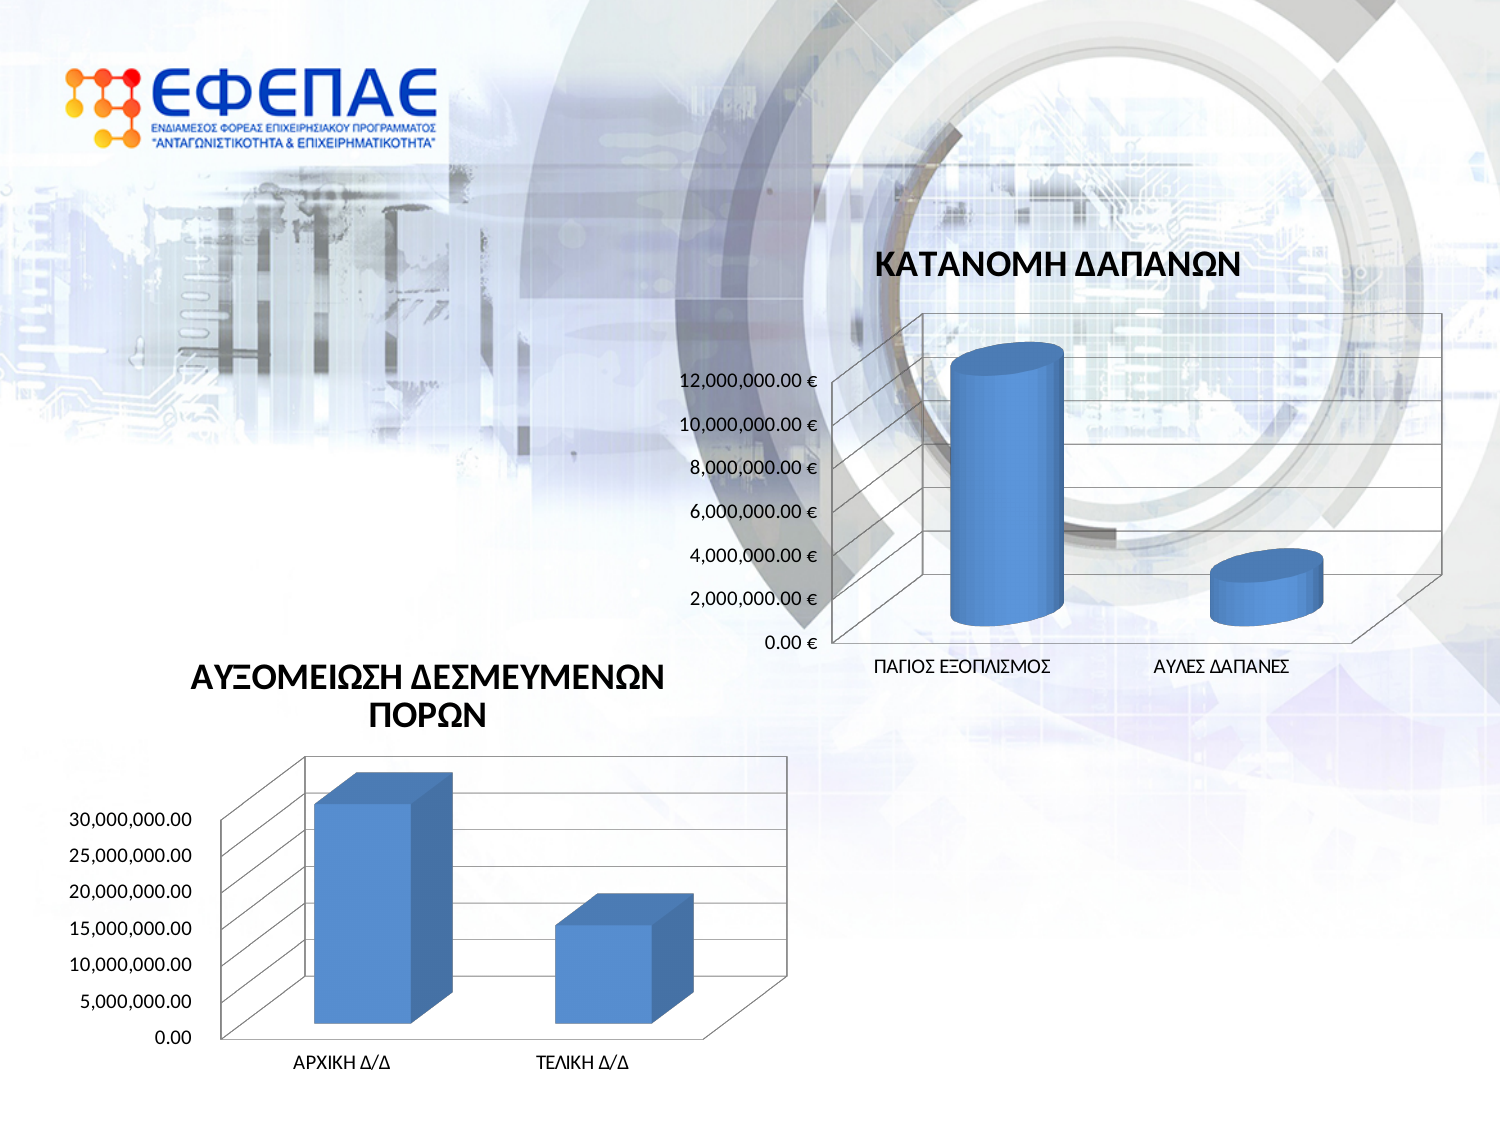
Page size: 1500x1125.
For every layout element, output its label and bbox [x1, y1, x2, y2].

chart [52, 219, 1459, 1084]
picture [0, 0, 1500, 1125]
